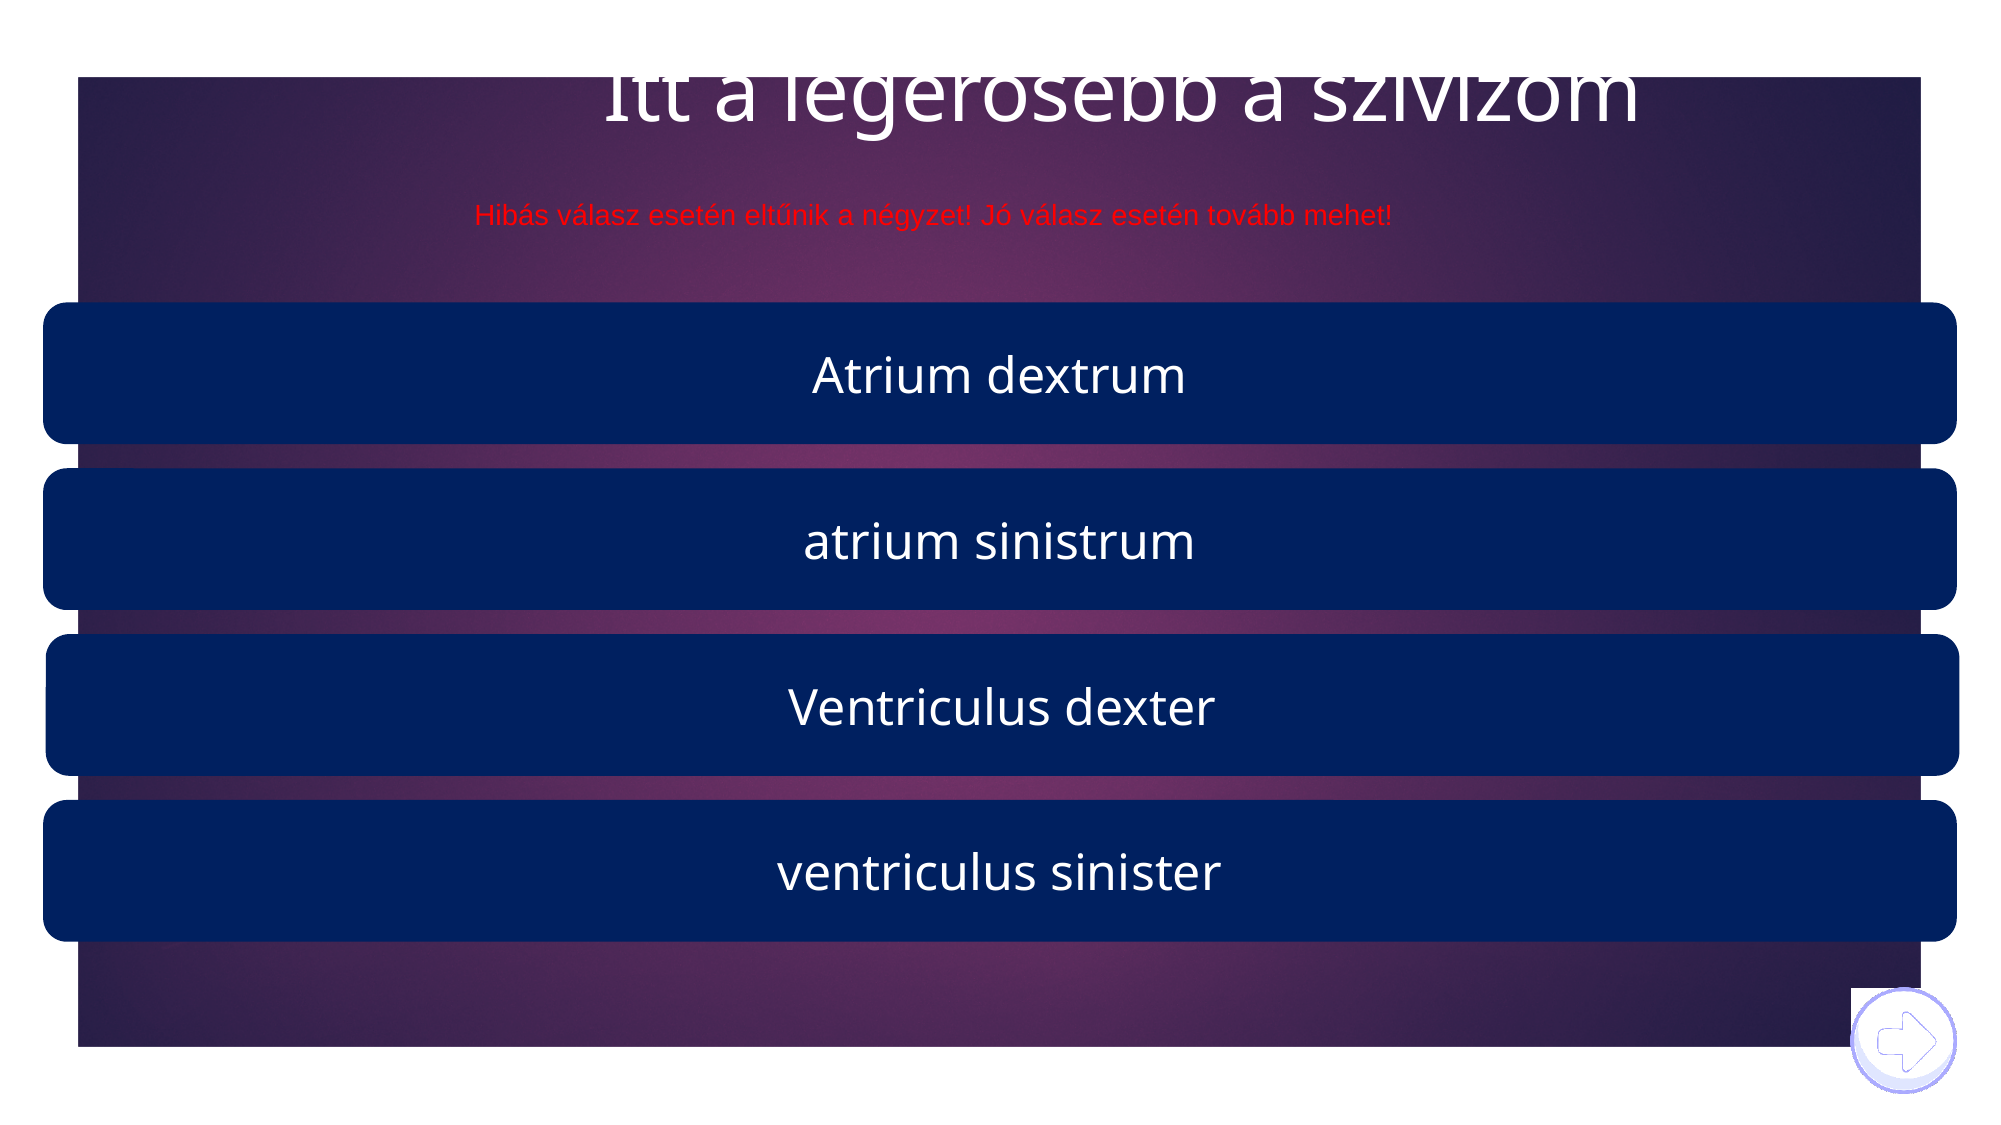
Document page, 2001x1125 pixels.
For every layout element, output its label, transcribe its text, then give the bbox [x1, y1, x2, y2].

picture [1850, 987, 1957, 1095]
text_box Atrium dextrum [43, 302, 1957, 445]
text_box Hibás válasz esetén eltűnik a négyzet! Jó válasz esetén tovább mehet! [459, 188, 1551, 239]
text_box ventriculus sinister [43, 799, 1957, 942]
text_box Ventriculus dexter [45, 634, 1960, 776]
text_box Itt a legerősebb a szívizom [168, 11, 2000, 166]
text_box atrium sinistrum [43, 468, 1957, 610]
